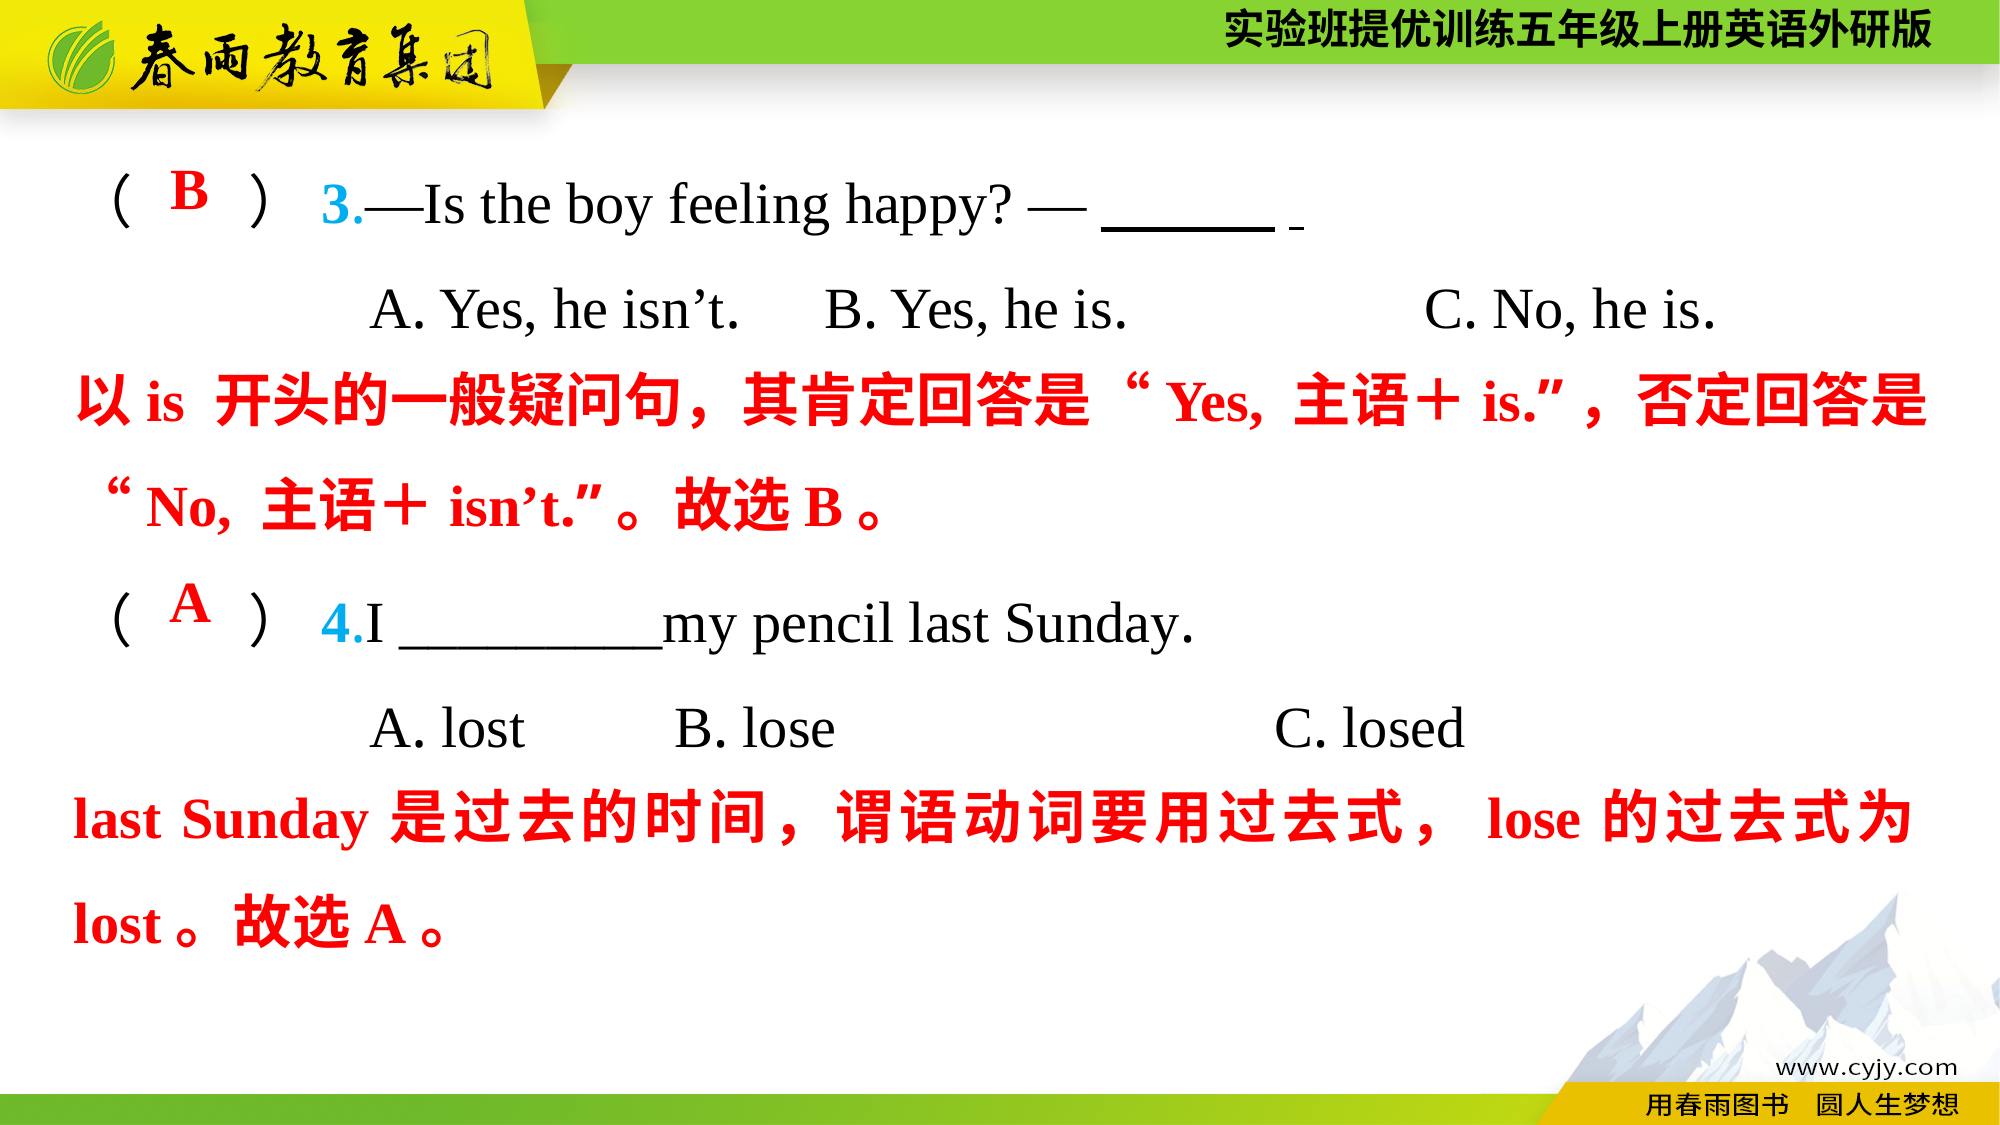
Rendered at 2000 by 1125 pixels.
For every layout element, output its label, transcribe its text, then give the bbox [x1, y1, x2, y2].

list （ ）3.—Is the boy feeling happy? — . A. Yes, he isn’t. B. Yes, he is. C. No, he is. （ ）4.I _________my pencil last Sunday. A. lost B. lose C. losed [59, 122, 1944, 320]
text_box B [155, 143, 225, 229]
list （ ）3.—Is the boy feeling happy? — . A. Yes, he isn’t. B. Yes, he is. C. No, he is. （ ）4.I _________my pencil last Sunday. A. lost B. lose C. losed [59, 545, 1944, 738]
text_box 以is 开头的一般疑问句，其肯定回答是“Yes, 主语＋is.”，否定回答是“No, 主语＋isn’t.”。故选B。 [59, 320, 1944, 545]
text_box A [154, 556, 227, 641]
text_box last Sunday是过去的时间，谓语动词要用过去式，lose的过去式为lost。故选A。 [59, 738, 1944, 963]
picture [0, 0, 2000, 1125]
